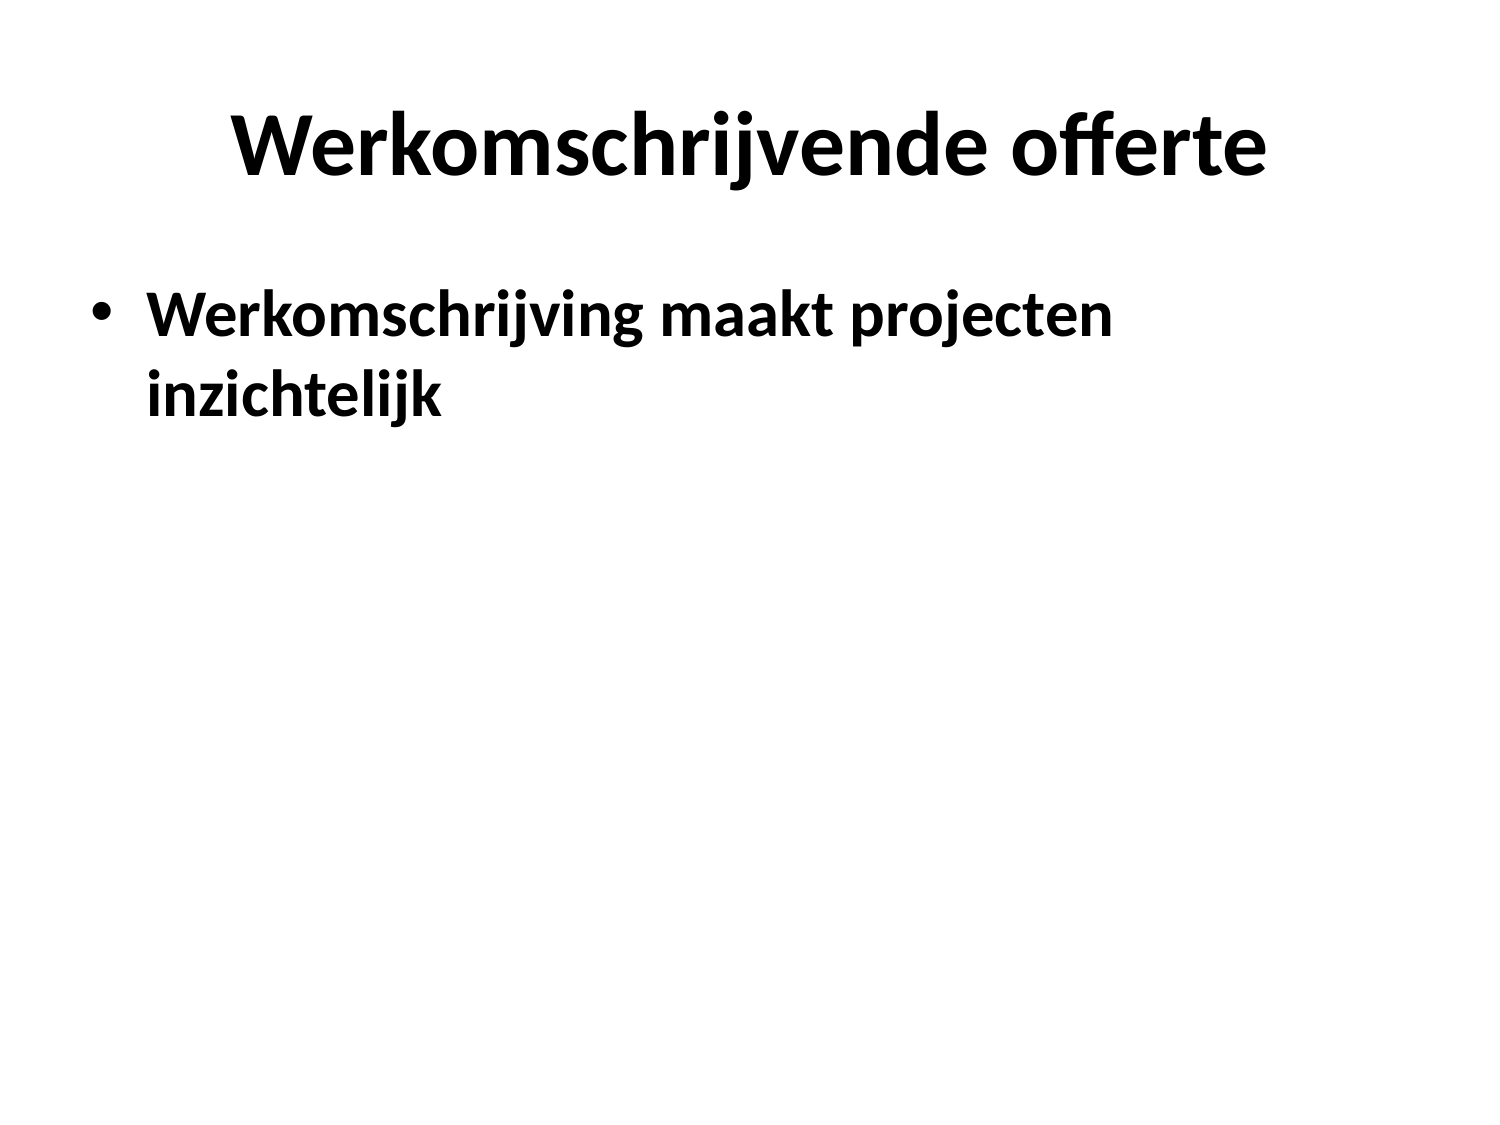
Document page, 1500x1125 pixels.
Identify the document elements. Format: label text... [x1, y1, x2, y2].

title Werkomschrijvende offerte [75, 45, 1425, 233]
list Werkomschrijving maakt projecten inzichtelijk [75, 262, 1425, 1005]
